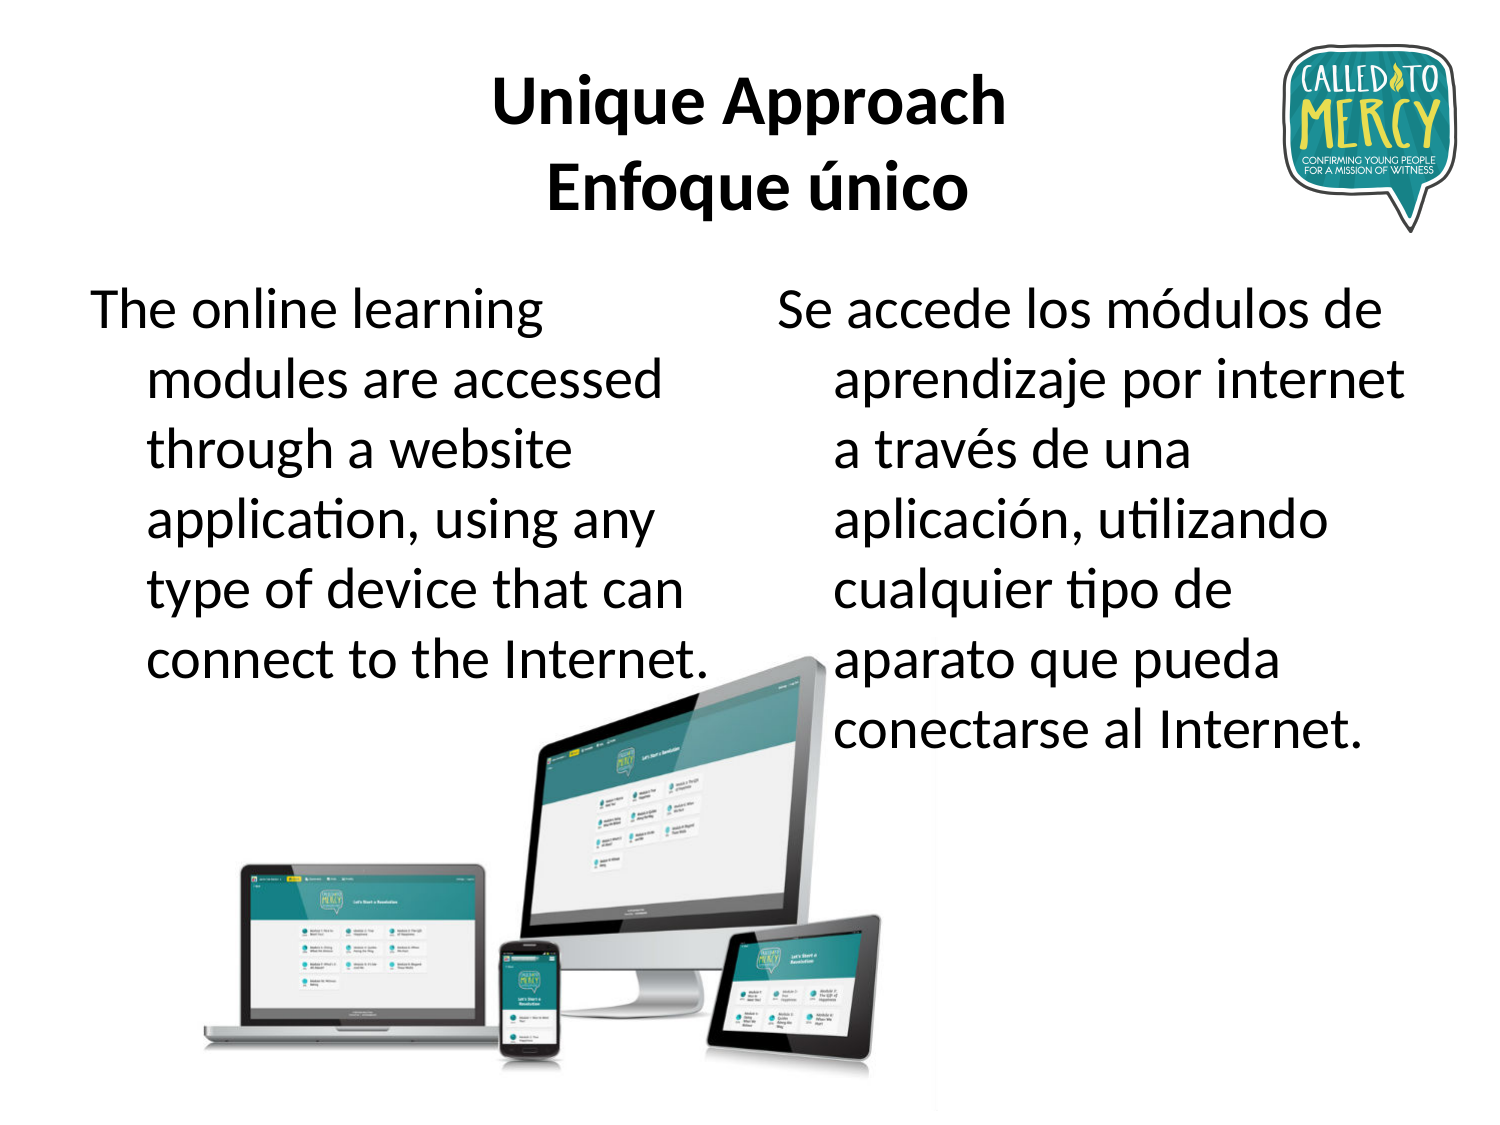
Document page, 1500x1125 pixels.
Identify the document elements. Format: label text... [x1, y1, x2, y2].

title Unique Approach Enfoque único [75, 45, 1235, 233]
picture [187, 637, 938, 1111]
list Se accede los módulos de aprendizaje por internet a través de una aplicación, utilizando cualquier tipo de aparato que pueda conectarse al Internet. [762, 262, 1425, 1005]
picture [1237, 44, 1500, 234]
list The online learning modules are accessed through a website application, using any type of device that can connect to the Internet. [75, 262, 738, 1005]
